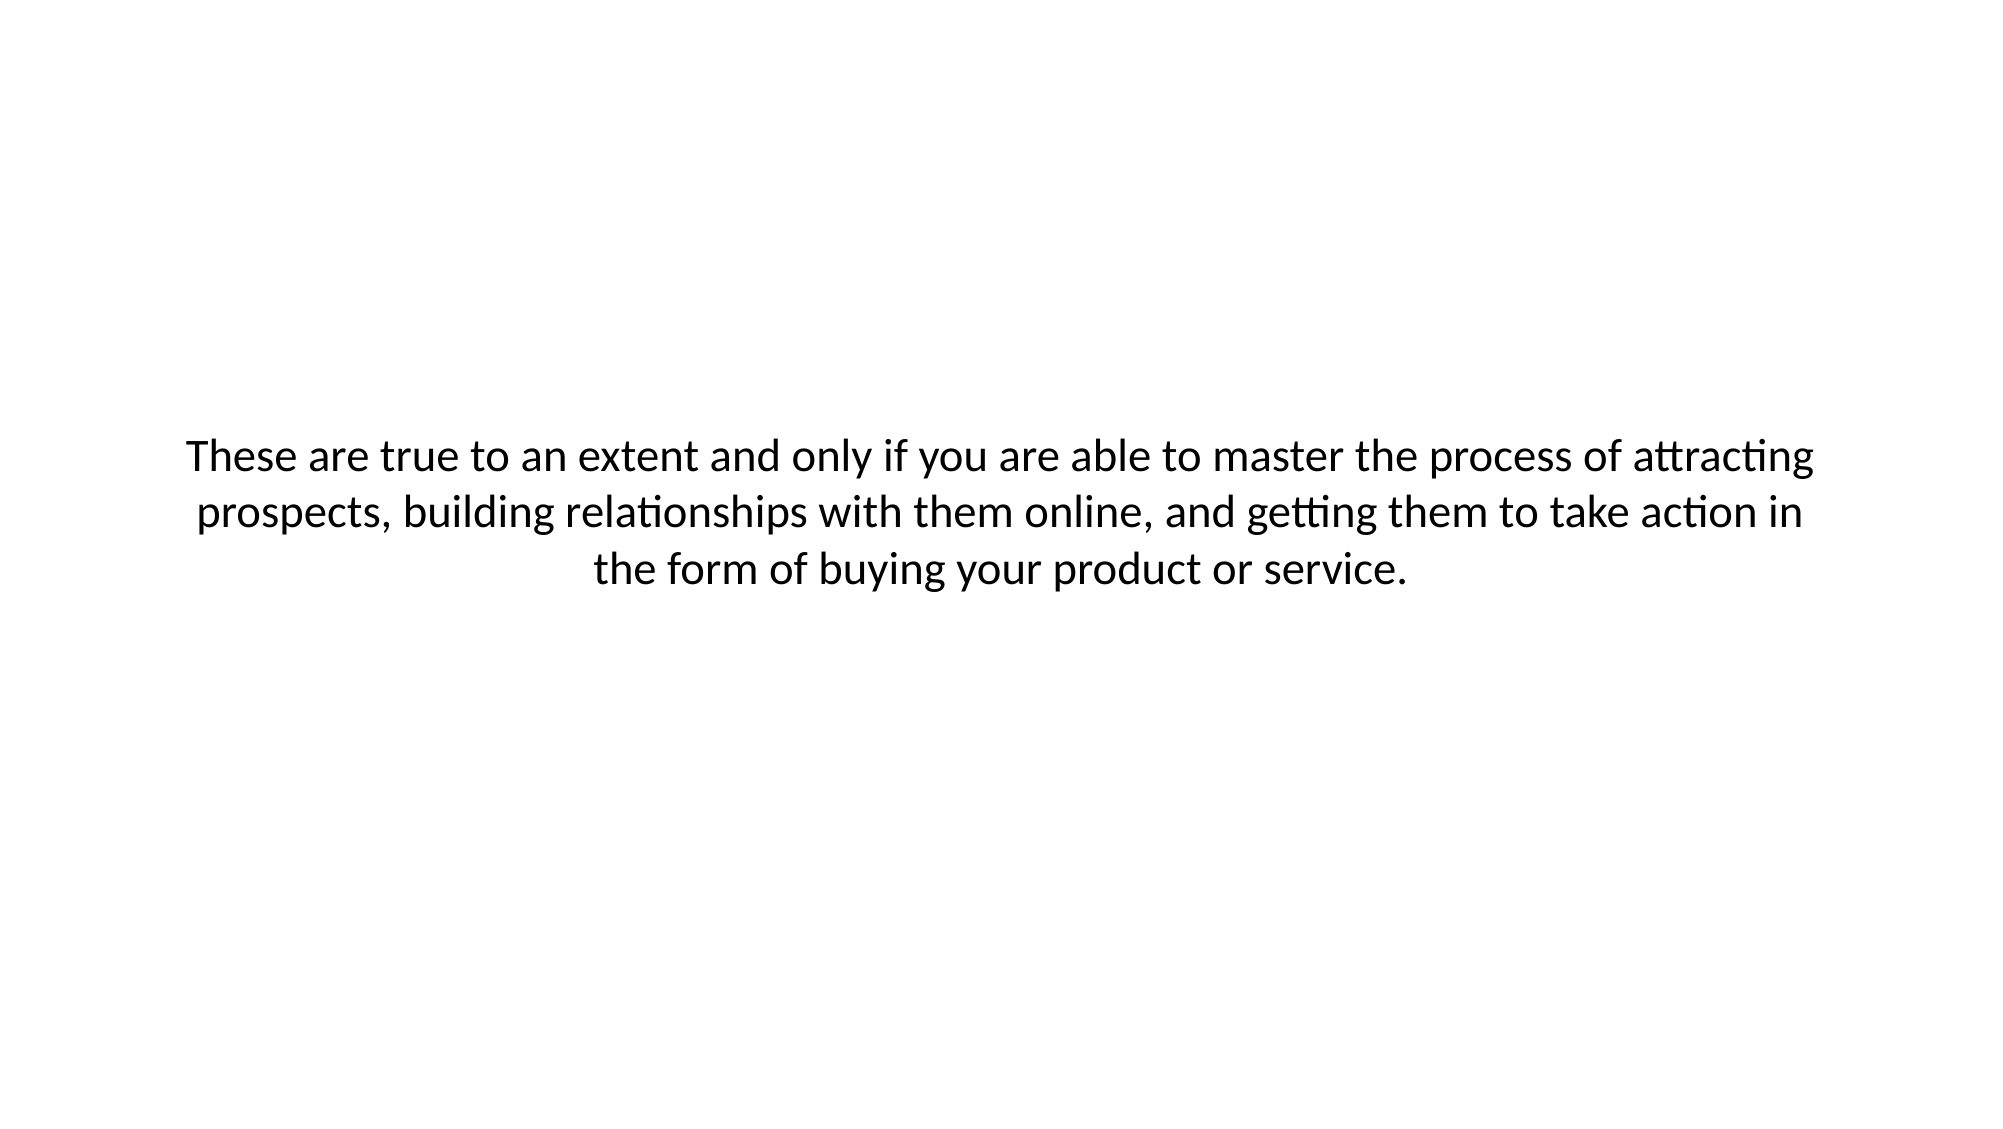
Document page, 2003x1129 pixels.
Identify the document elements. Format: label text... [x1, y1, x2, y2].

title These are true to an extent and only if you are able to master the process of attracting prospects, building relationships with them online, and getting them to take action in the form of buying your product or service. [150, 416, 1853, 659]
